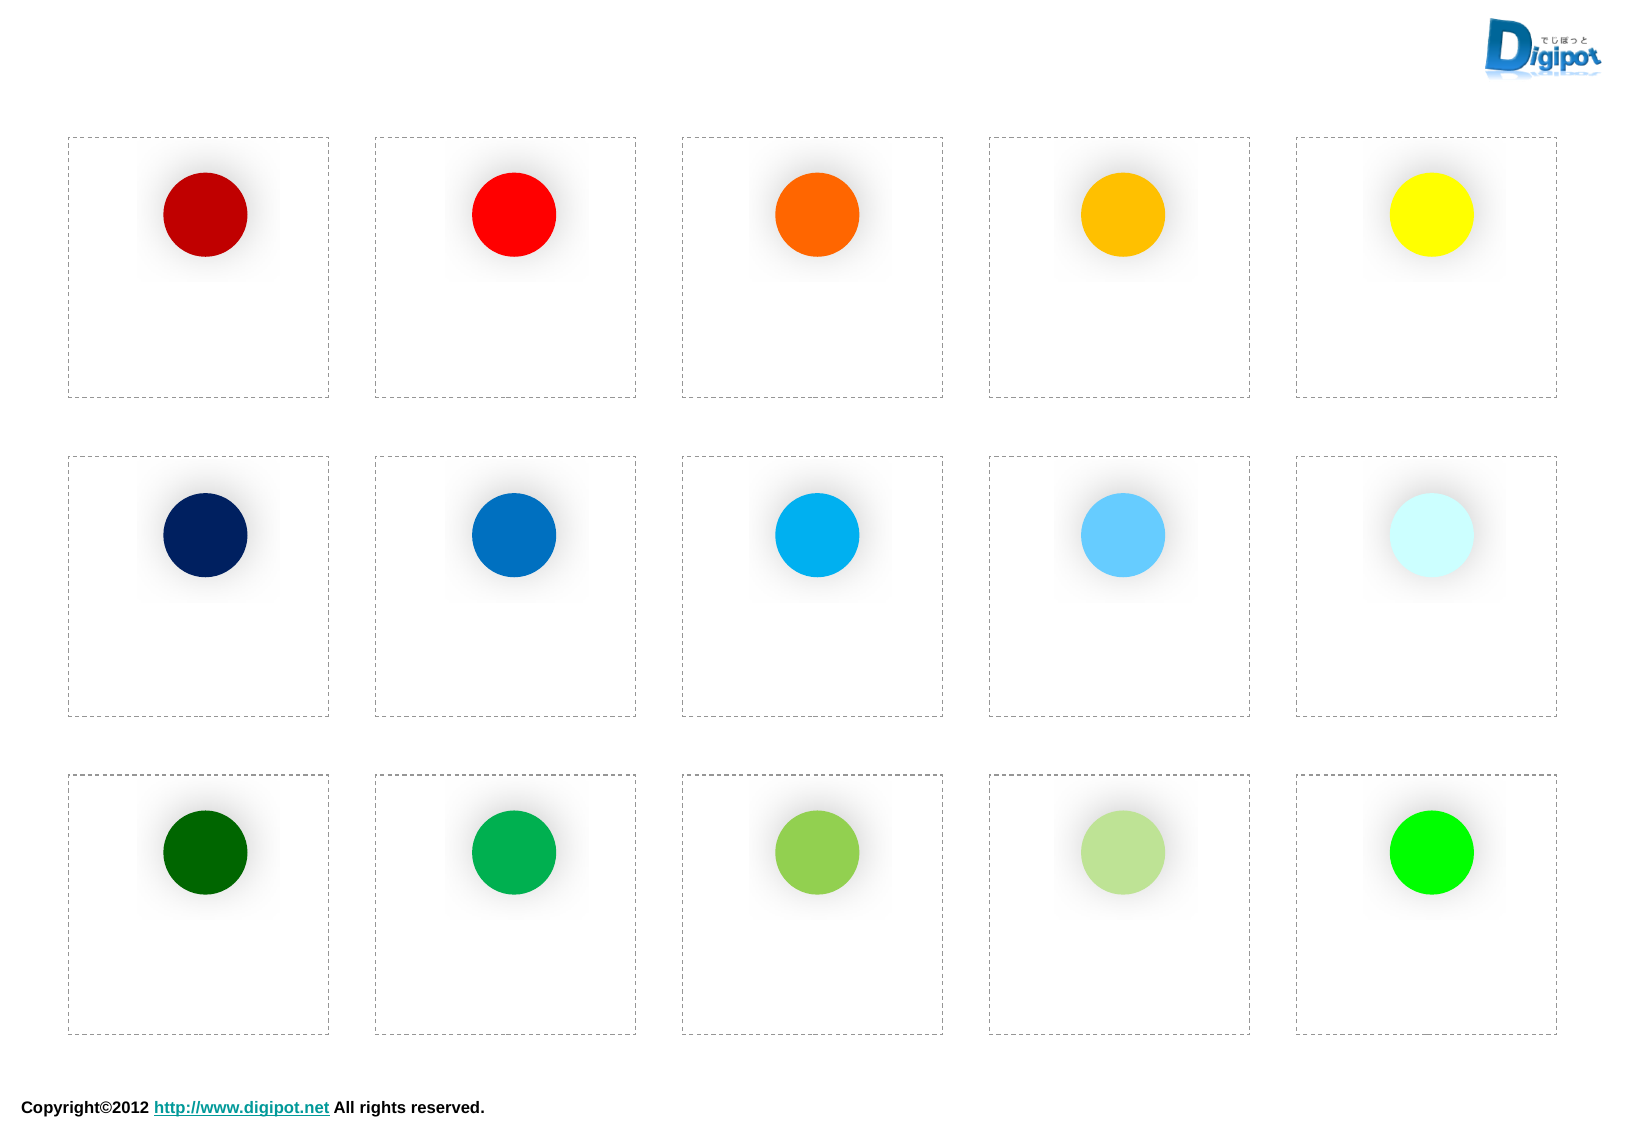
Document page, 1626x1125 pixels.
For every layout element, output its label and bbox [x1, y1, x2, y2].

text_box [1081, 493, 1166, 578]
picture [1485, 18, 1602, 82]
text_box [472, 493, 557, 578]
text_box [775, 810, 860, 895]
text_box [775, 493, 860, 578]
text_box [1081, 810, 1166, 895]
text_box [472, 172, 557, 257]
text_box [1389, 172, 1474, 257]
text_box [163, 172, 248, 257]
text_box [1389, 493, 1474, 578]
text_box [163, 810, 248, 895]
text_box [775, 172, 860, 257]
text_box [1389, 810, 1474, 895]
text_box [163, 493, 248, 578]
text_box [472, 810, 557, 895]
text_box [1081, 172, 1166, 257]
